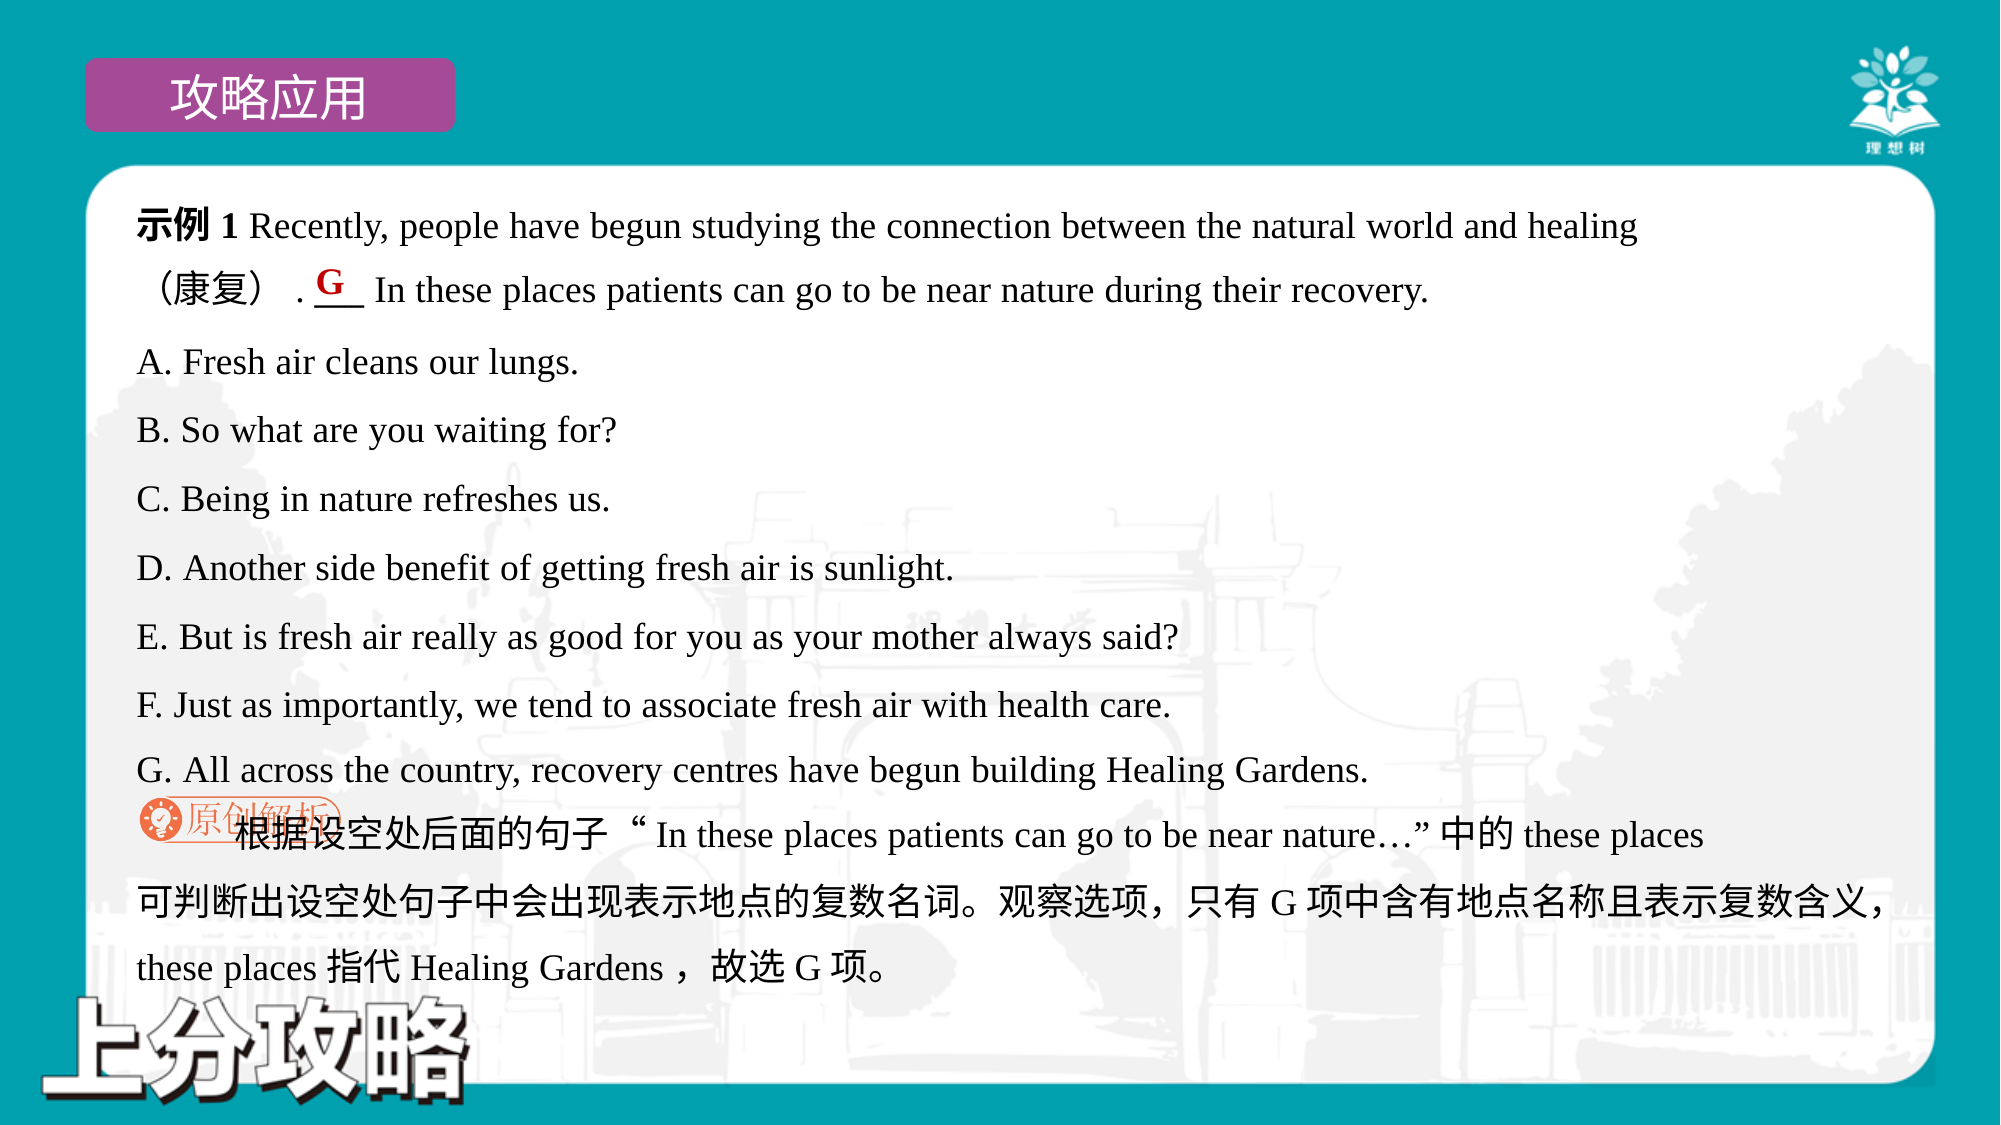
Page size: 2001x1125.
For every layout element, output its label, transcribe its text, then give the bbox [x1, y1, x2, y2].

text_box G [302, 237, 359, 296]
text_box 示例1 Recently, people have begun studying the connection between the natural world and healing （康复）. ___ In these places patients can go to be near nature during their recovery. [136, 176, 1865, 304]
text_box 根据设空处后面的句子“In these places patients can go to be near nature…”中的these places 可判断出设空处句子中会出现表示地点的复数名词。观察选项，只有G项中含有地点名称且表示复数含义， these places指代Healing Gardens，故选G项。 [136, 785, 1865, 981]
picture [0, 0, 2000, 1125]
text_box A. Fresh air cleans our lungs. B. So what are you waiting for? C. Being in nature refreshes us. D. Another side benefit of getting fresh air is sunlight. E. But is fresh air really as good for you as your mother always said? F. Just as importantly, we tend to associate fresh air with health care. G. All across the country, recovery centres have begun building Healing Gardens. [136, 312, 1865, 783]
